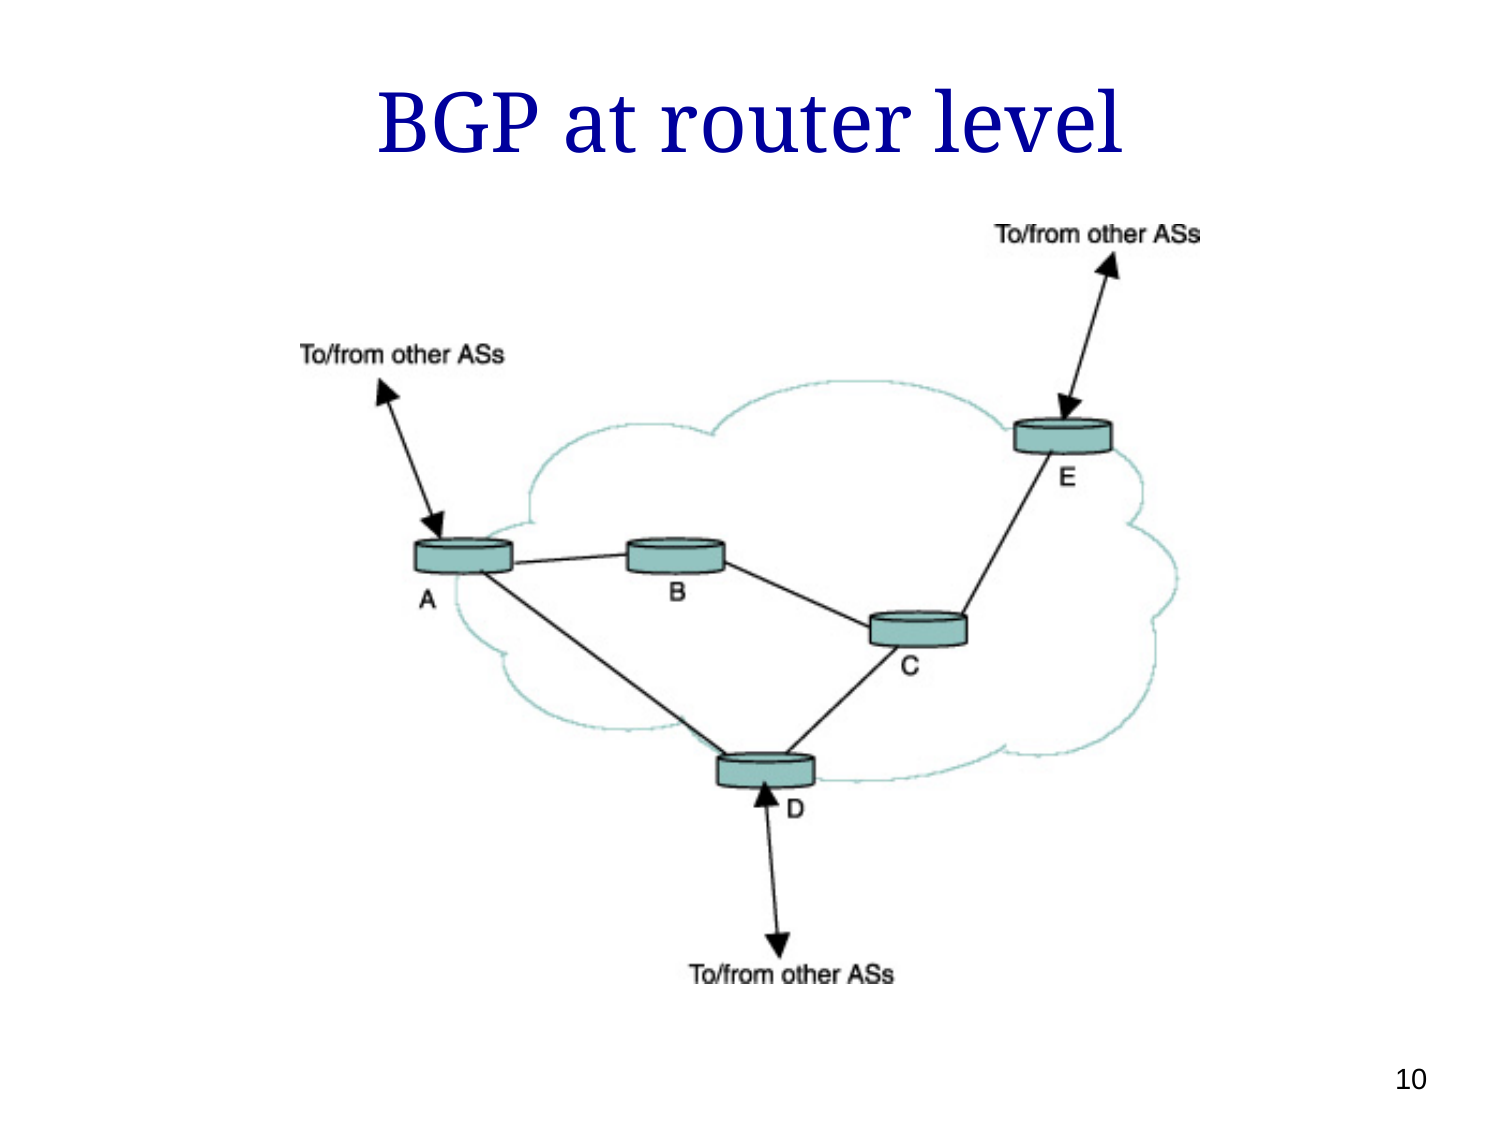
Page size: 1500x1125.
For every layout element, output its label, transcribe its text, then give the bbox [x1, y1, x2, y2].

picture [299, 224, 1201, 984]
title BGP at router level [74, 47, 1426, 191]
slide_number 10 [1092, 1024, 1443, 1103]
